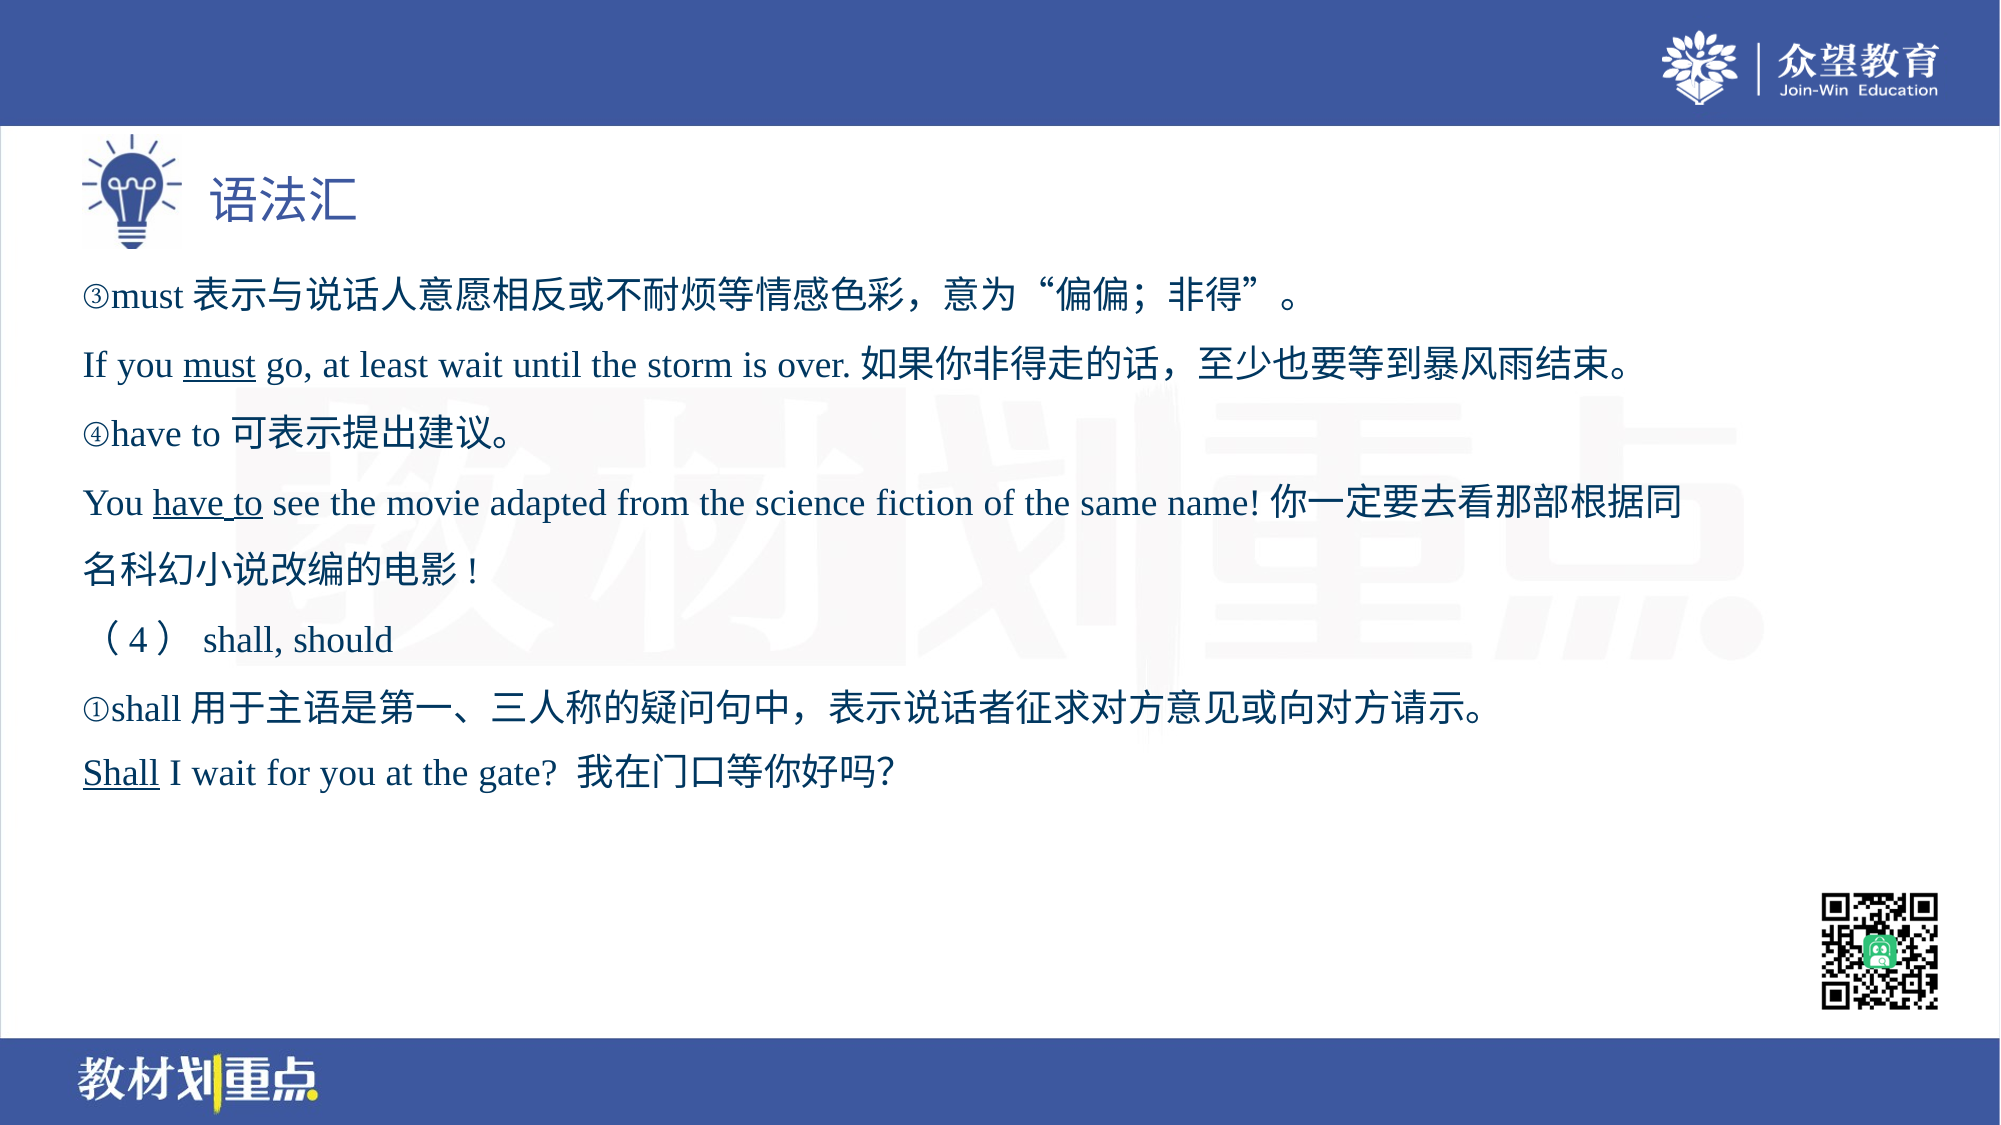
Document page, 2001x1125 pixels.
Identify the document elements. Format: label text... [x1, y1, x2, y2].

picture [0, 0, 2000, 1125]
text_box ③must表示与说话人意愿相反或不耐烦等情感色彩，意为“偏偏；非得”。 If you must go, at least wait until the storm is over.如果你非得走的话，至少也要等到暴风雨结束。 ④have to可表示提出建议。 You have to see the movie adapted from the science fiction of the same name!你一定要去看那部根据同 名科幻小说改编的电影! （4）shall, should ①shall用于主语是第一、三人称的疑问句中，表示说话者征求对方意见或向对方请示。 Shall I wait for you at the gate? 我在门口等你好吗？ [82, 247, 1817, 787]
